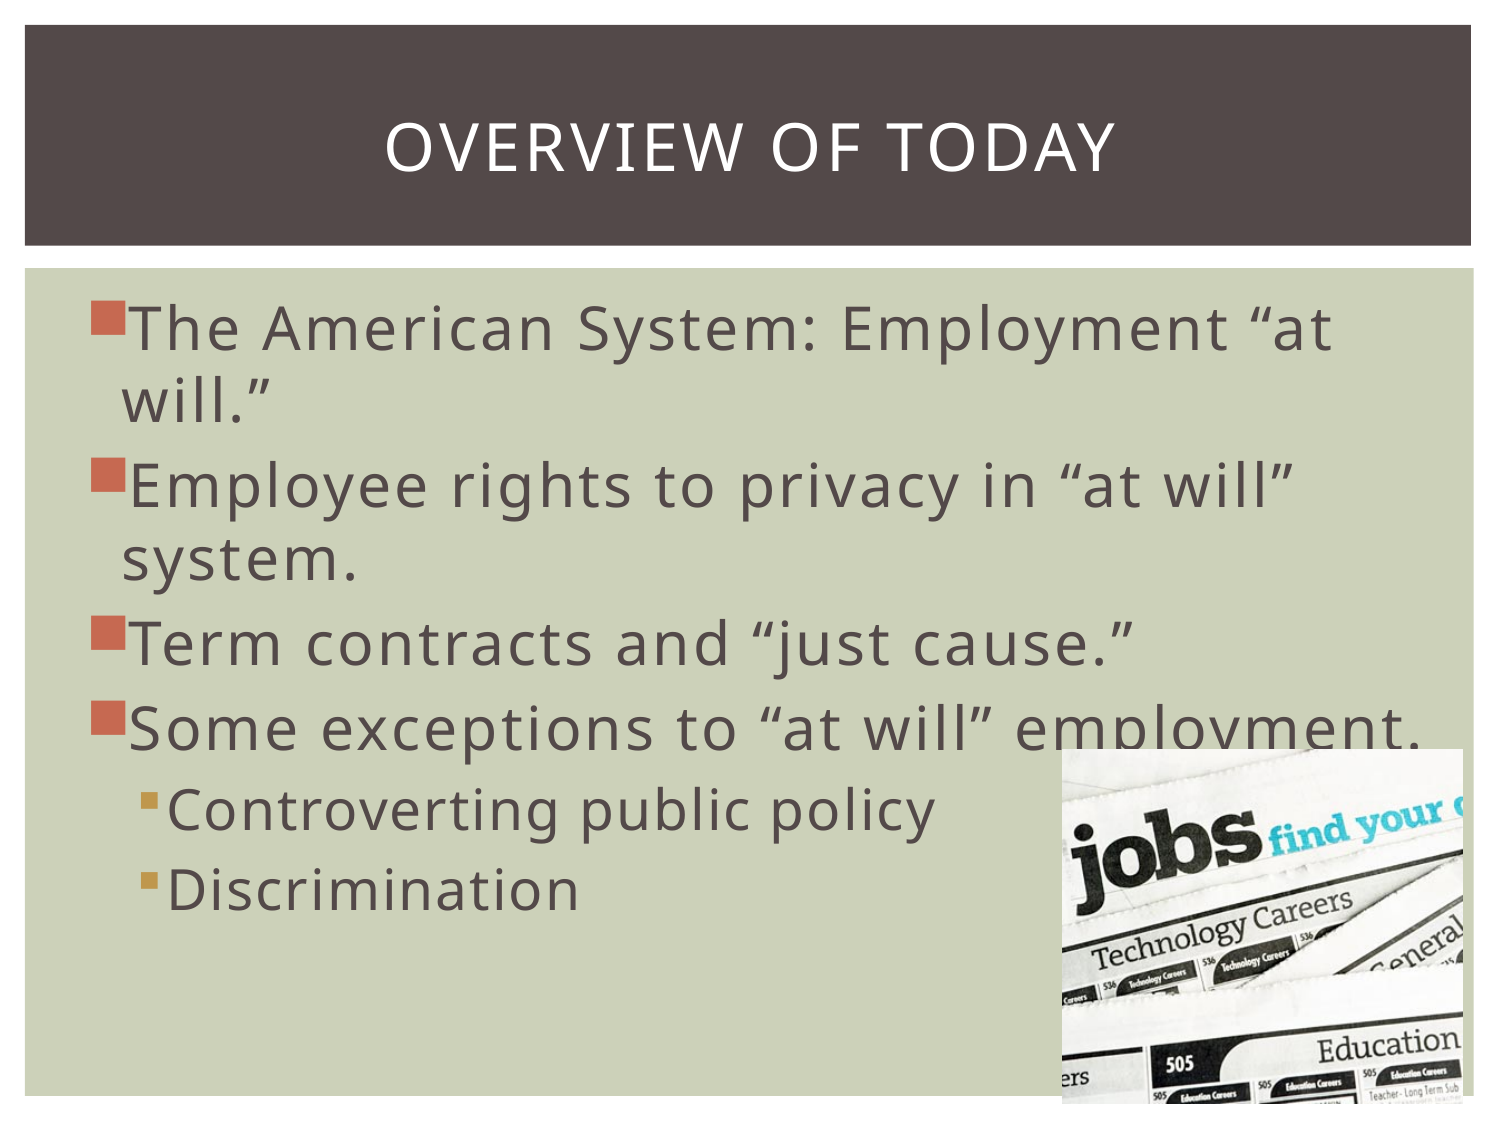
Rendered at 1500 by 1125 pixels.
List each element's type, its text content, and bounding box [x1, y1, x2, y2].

picture [1062, 749, 1463, 1104]
title Overview of today [62, 58, 1438, 232]
list The American System: Employment “at will.” Employee rights to privacy in “at will” system. Term contracts and “just cause.” Some exceptions to “at will” employment. Controverting public policy Discrimination [62, 281, 1442, 1005]
